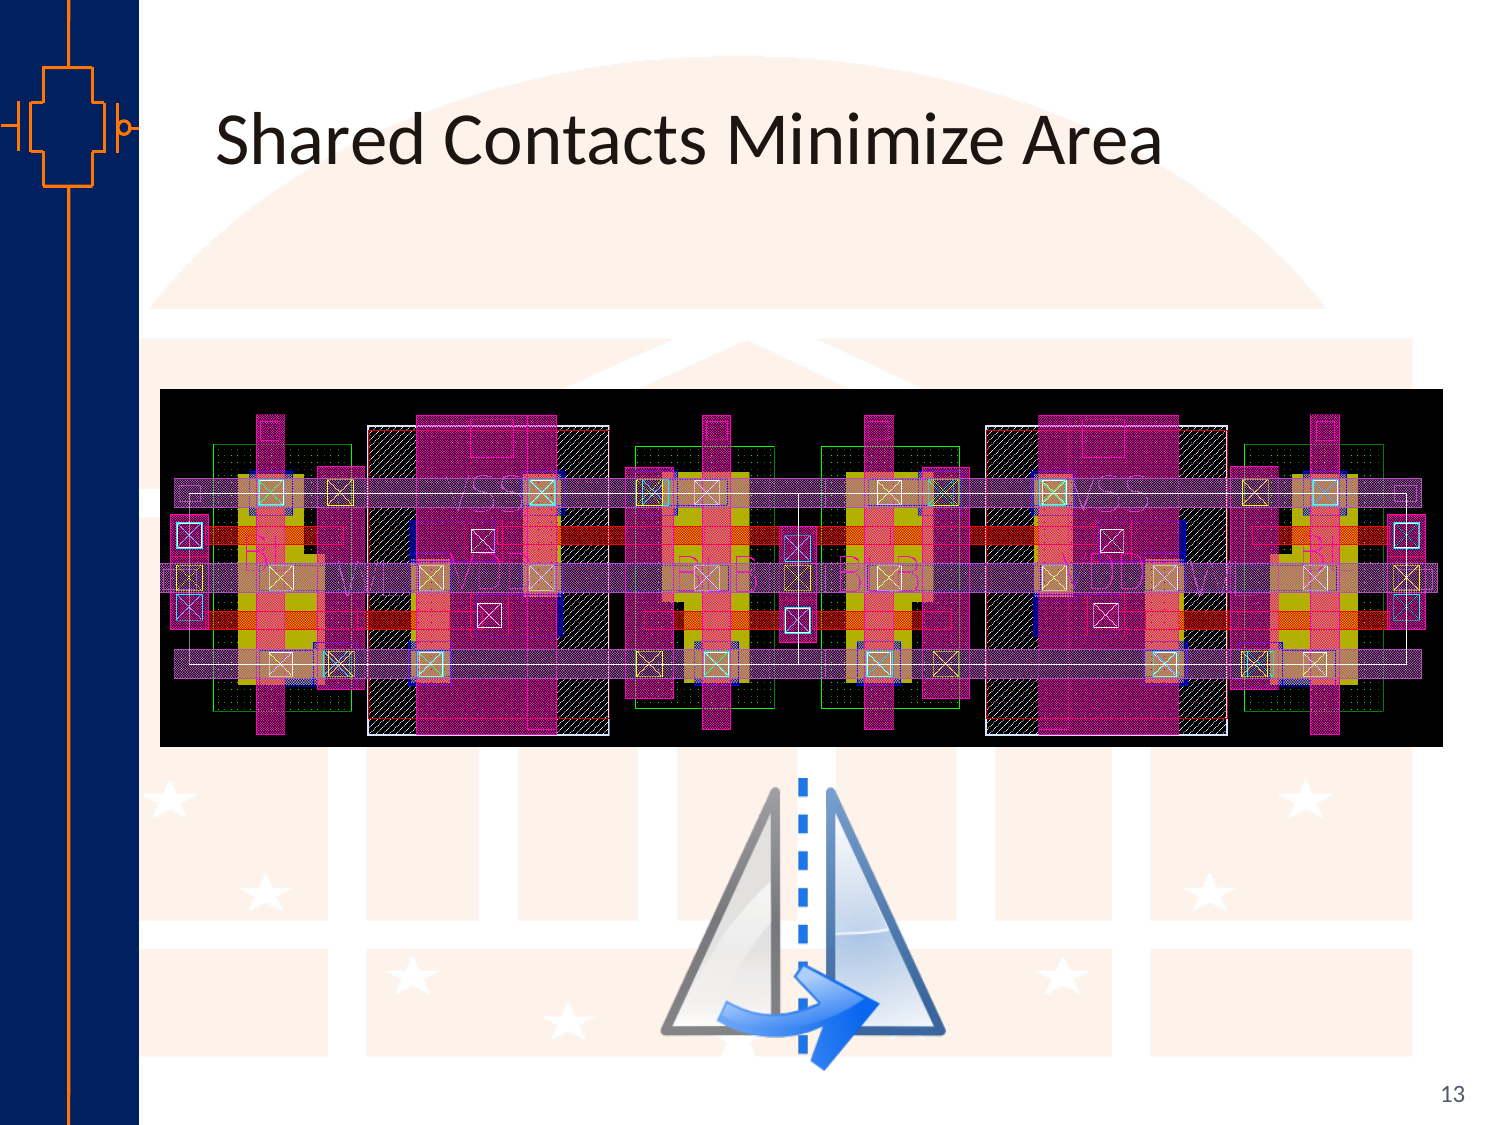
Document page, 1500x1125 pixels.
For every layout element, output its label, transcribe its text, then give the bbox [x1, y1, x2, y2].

slide_number 13 [1425, 1062, 1488, 1123]
picture [160, 389, 1443, 747]
picture [651, 777, 946, 1072]
title Shared Contacts Minimize Area [200, 0, 1388, 188]
